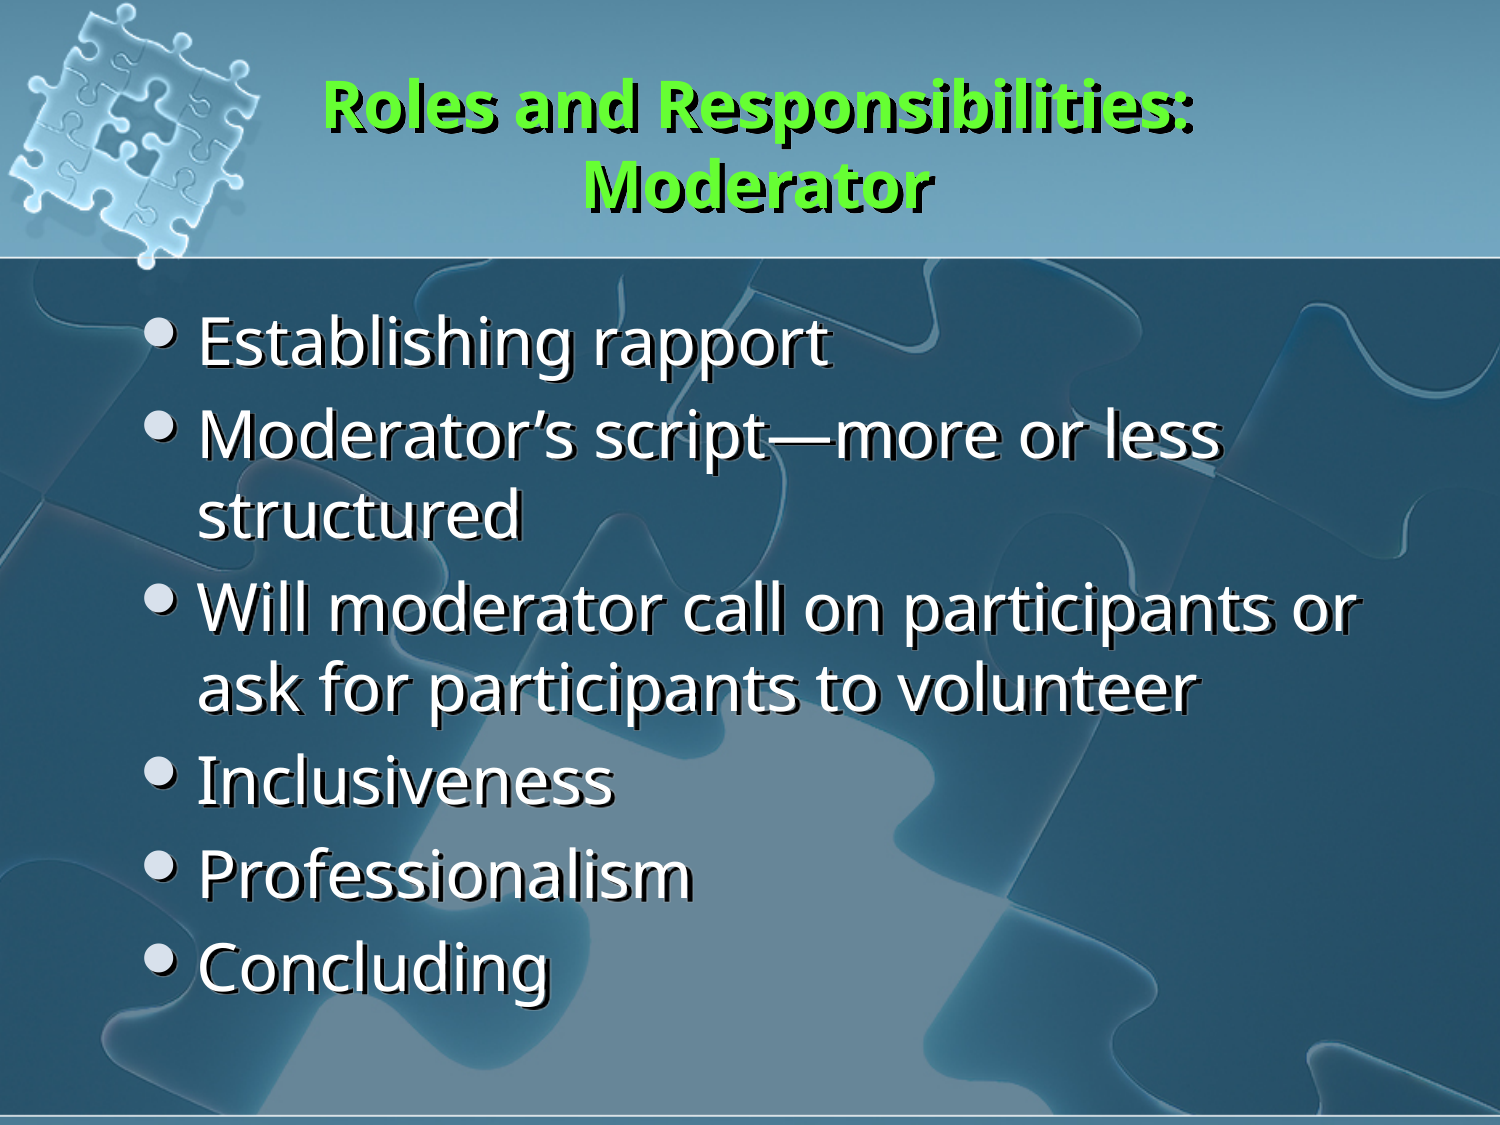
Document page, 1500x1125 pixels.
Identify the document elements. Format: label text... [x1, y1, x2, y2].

list Establishing rapport Moderator’s script—more or less structured Will moderator call on participants or ask for participants to volunteer Inclusiveness Professionalism Concluding [124, 290, 1388, 1071]
picture [0, 0, 1500, 1125]
title Roles and Responsibilities: Moderator [124, 54, 1388, 230]
